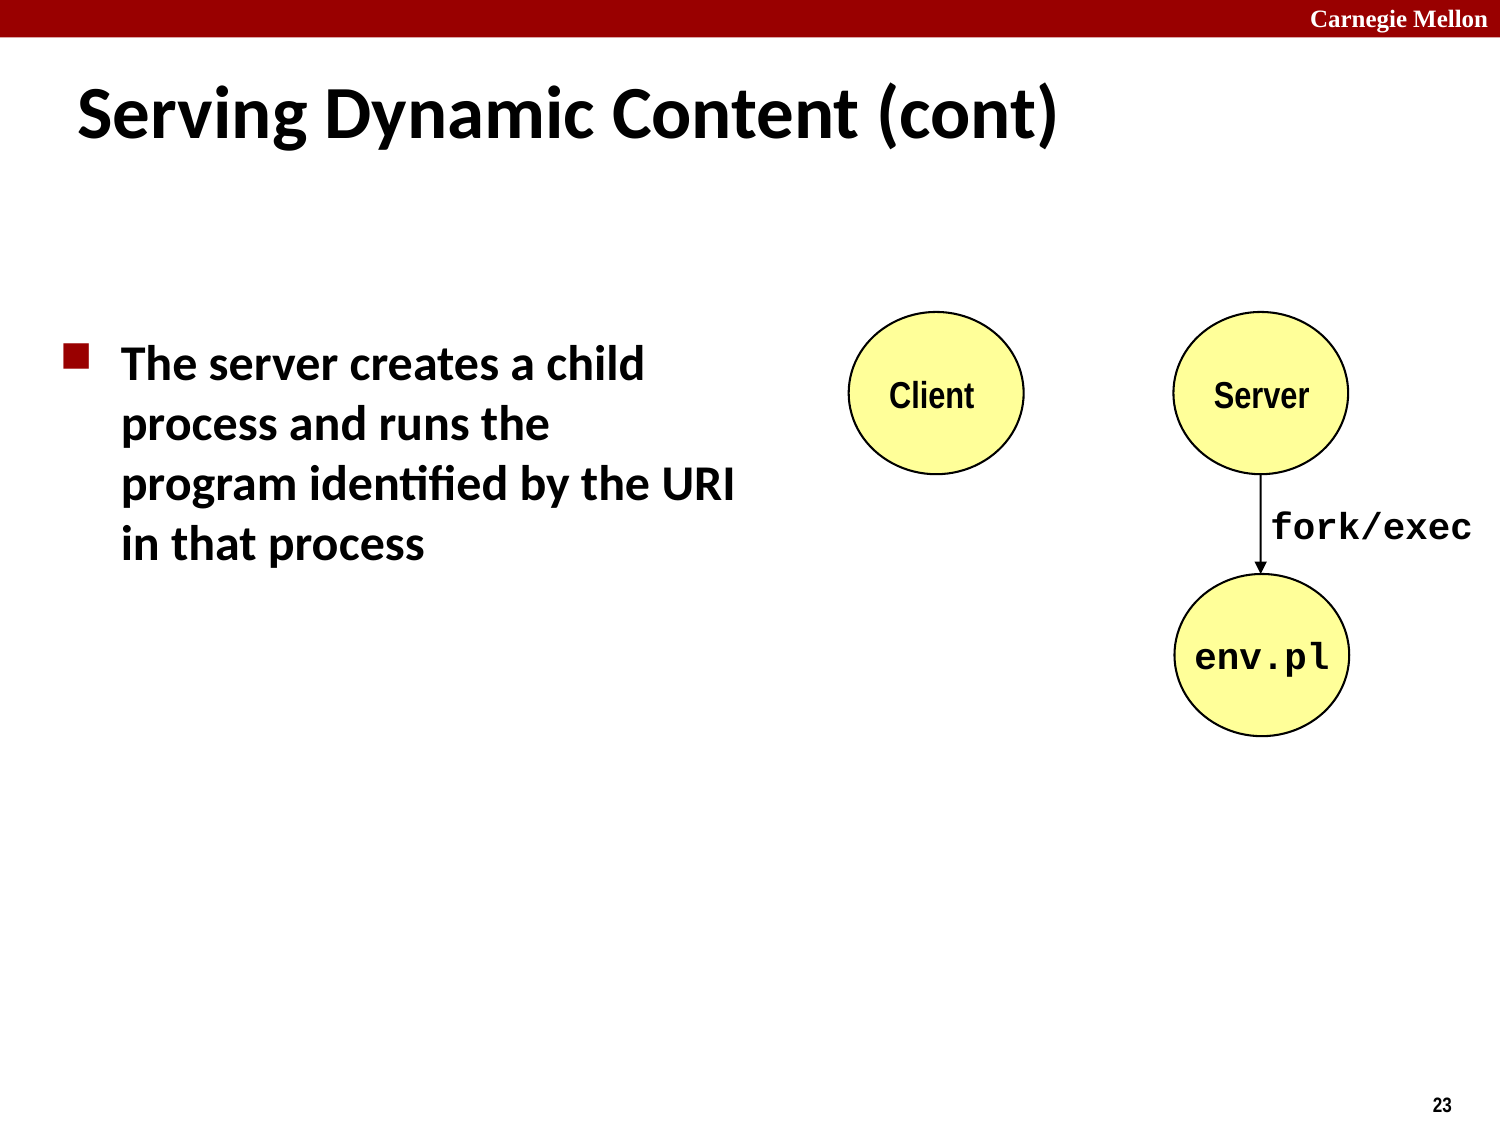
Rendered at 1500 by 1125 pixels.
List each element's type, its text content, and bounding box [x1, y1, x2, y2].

text_box fork/exec [1255, 494, 1488, 554]
title Serving Dynamic Content (cont) [62, 55, 1338, 151]
list The server creates a child process and runs the program identified by the URI in that process [49, 322, 754, 634]
text_box Server [1173, 311, 1349, 475]
text_box Client [848, 311, 1024, 475]
text_box [1254, 554, 1267, 574]
text_box env.pl [1174, 573, 1350, 737]
